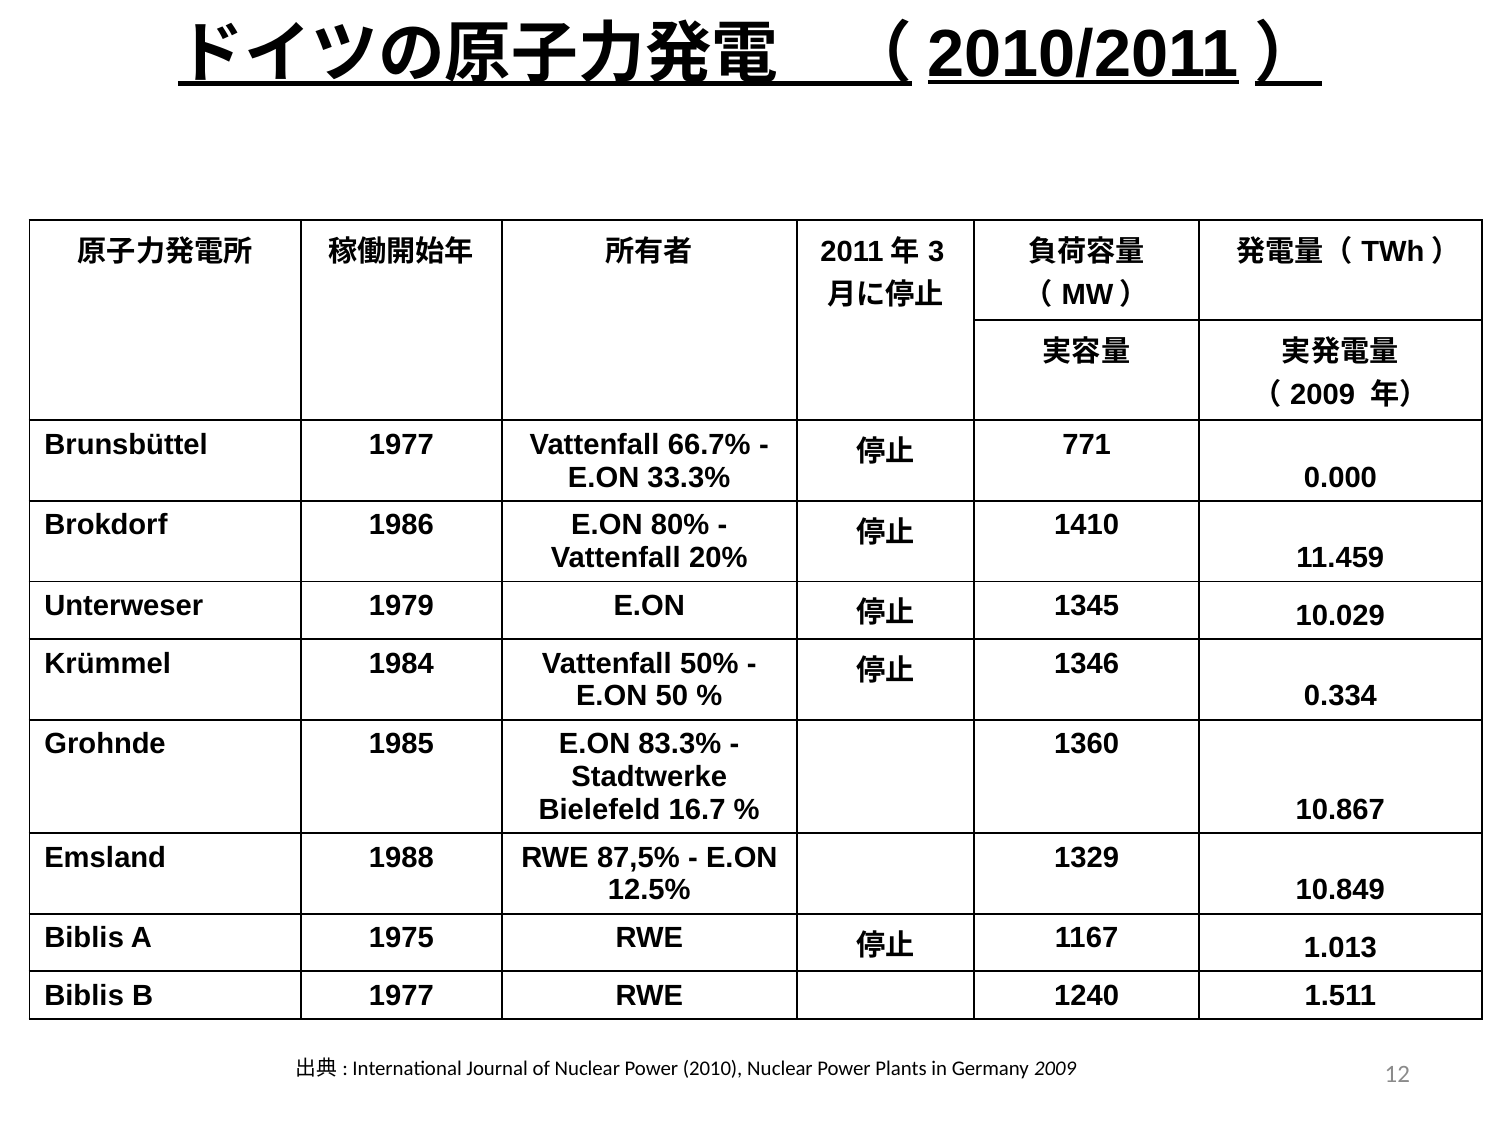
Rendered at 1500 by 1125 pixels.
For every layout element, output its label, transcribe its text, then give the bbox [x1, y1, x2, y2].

table_cell RWE [503, 915, 796, 970]
table_cell [798, 834, 973, 913]
table_cell 実発電量 （2009 年） [1200, 321, 1481, 419]
table_cell Brunsbüttel [30, 421, 300, 500]
table_cell RWE [503, 972, 796, 1018]
table_cell 11.459 [1200, 502, 1481, 581]
table_cell 0.334 [1200, 640, 1481, 719]
table_cell 1984 [302, 640, 501, 719]
table_cell 1345 [975, 582, 1198, 638]
table_cell 停止 [798, 582, 973, 638]
table_cell 1985 [302, 721, 501, 832]
table_cell 1.511 [1200, 972, 1481, 1018]
table_cell [798, 972, 973, 1018]
table_cell Emsland [30, 834, 300, 913]
table_header 原子力発電所 [30, 221, 300, 419]
table_cell 1975 [302, 915, 501, 970]
table_cell 1346 [975, 640, 1198, 719]
table_cell RWE 87,5% - E.ON 12.5% [503, 834, 796, 913]
table_cell 10.029 [1200, 582, 1481, 638]
table_cell 停止 [798, 502, 973, 581]
table_cell 1977 [302, 421, 501, 500]
table_cell Brokdorf [30, 502, 300, 581]
table_cell 10.849 [1200, 834, 1481, 913]
table_cell 1360 [975, 721, 1198, 832]
table_cell 停止 [798, 421, 973, 500]
table_cell 1240 [975, 972, 1198, 1018]
table_cell Vattenfall 50% - E.ON 50 % [503, 640, 796, 719]
table_cell Biblis A [30, 915, 300, 970]
table_header 負荷容量 （MW） [975, 221, 1198, 319]
table_cell 1979 [302, 582, 501, 638]
table_cell 1.013 [1200, 915, 1481, 970]
text_box 出典: International Journal of Nuclear Power (2010), Nuclear Power Plants in Germany 2009 [281, 1047, 1074, 1088]
table_cell E.ON [503, 582, 796, 638]
table_cell 1167 [975, 915, 1198, 970]
table_header 2011年3月に停止 [798, 221, 973, 419]
table_cell Biblis B [30, 972, 300, 1018]
table_cell 1986 [302, 502, 501, 581]
table_cell 停止 [798, 640, 973, 719]
table_cell 1988 [302, 834, 501, 913]
title ドイツの原子力発電 （2010/2011） [112, 0, 1388, 100]
table_header 稼働開始年 [302, 221, 501, 419]
table_cell Unterweser [30, 582, 300, 638]
table_cell [798, 721, 973, 832]
table_cell 1329 [975, 834, 1198, 913]
table_cell 停止 [798, 915, 973, 970]
table_cell 1410 [975, 502, 1198, 581]
table_cell Vattenfall 66.7% - E.ON 33.3% [503, 421, 796, 500]
table_cell 10.867 [1200, 721, 1481, 832]
slide_number 12 [1074, 1042, 1425, 1103]
table_header 所有者 [503, 221, 796, 419]
table_cell 0.000 [1200, 421, 1481, 500]
table_cell 実容量 [975, 321, 1198, 419]
table_cell Krümmel [30, 640, 300, 719]
table_header 発電量（TWh） [1200, 221, 1481, 319]
table_cell E.ON 83.3% - Stadtwerke Bielefeld 16.7 % [503, 721, 796, 832]
table_cell Grohnde [30, 721, 300, 832]
table_cell 1977 [302, 972, 501, 1018]
table_cell E.ON 80% - Vattenfall 20% [503, 502, 796, 581]
table_cell 771 [975, 421, 1198, 500]
